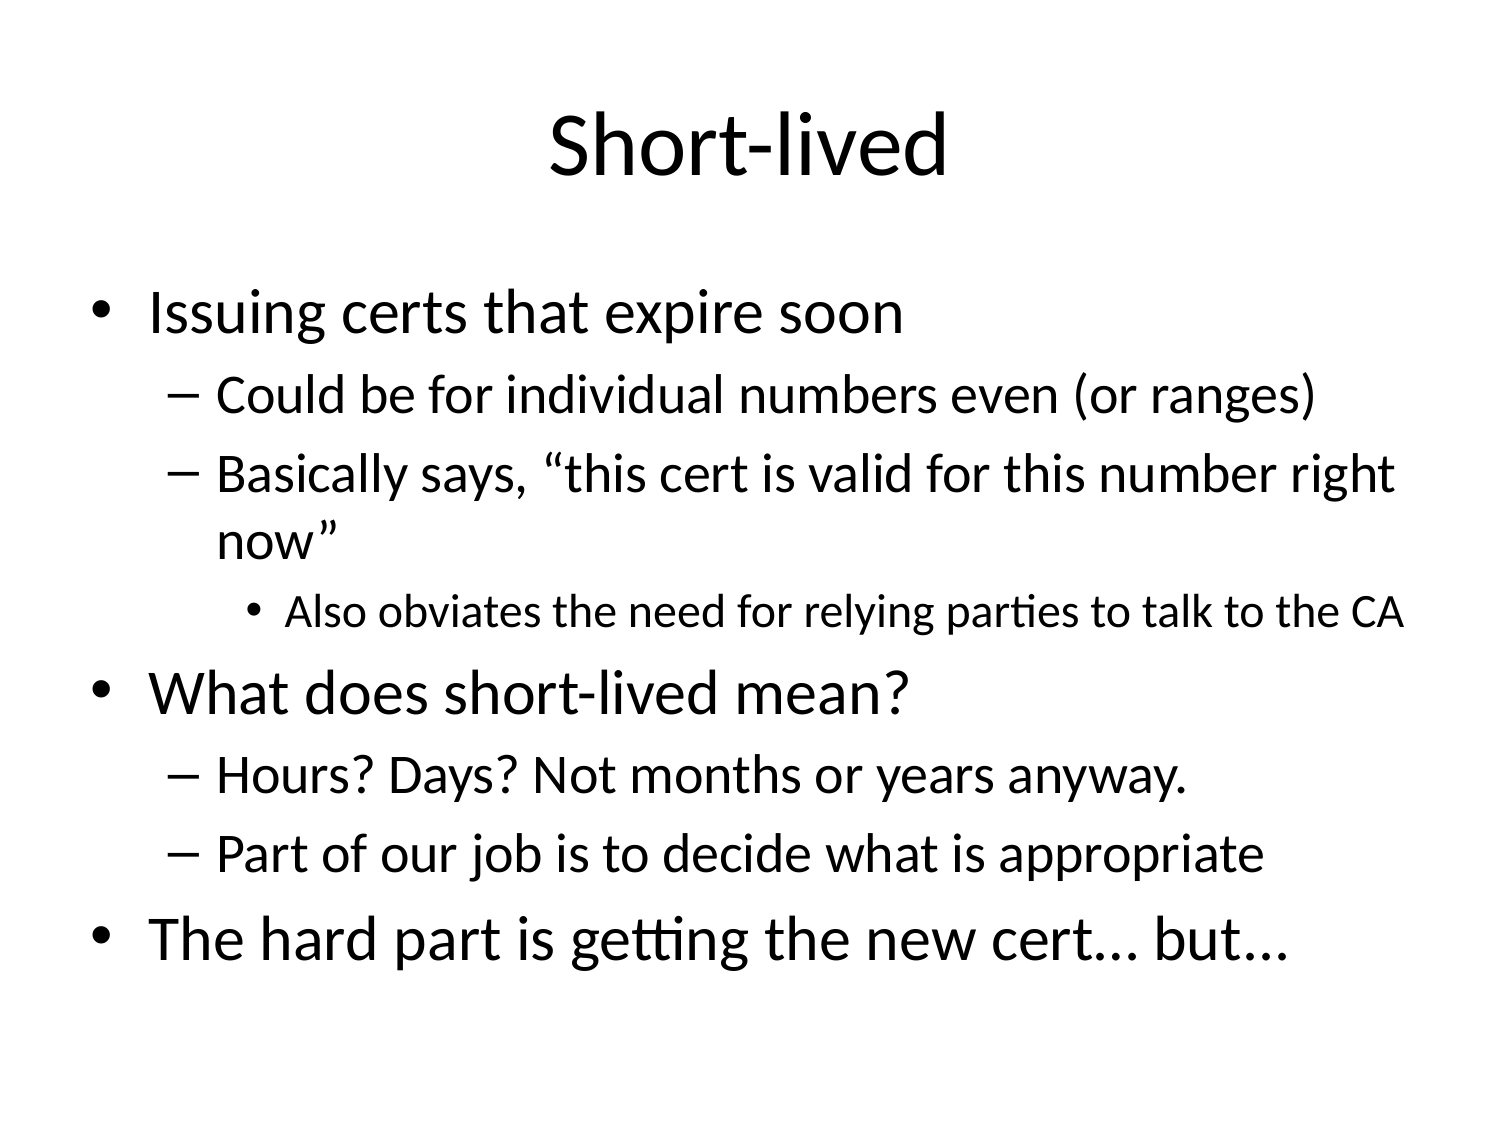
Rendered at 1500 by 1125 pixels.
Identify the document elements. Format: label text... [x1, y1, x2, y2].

title Short-lived [75, 45, 1425, 233]
list Issuing certs that expire soon Could be for individual numbers even (or ranges) Basically says, “this cert is valid for this number right now” Also obviates the need for relying parties to talk to the CA What does short-lived mean? Hours? Days? Not months or years anyway. Part of our job is to decide what is appropriate The hard part is getting the new cert… but... [75, 262, 1425, 1005]
